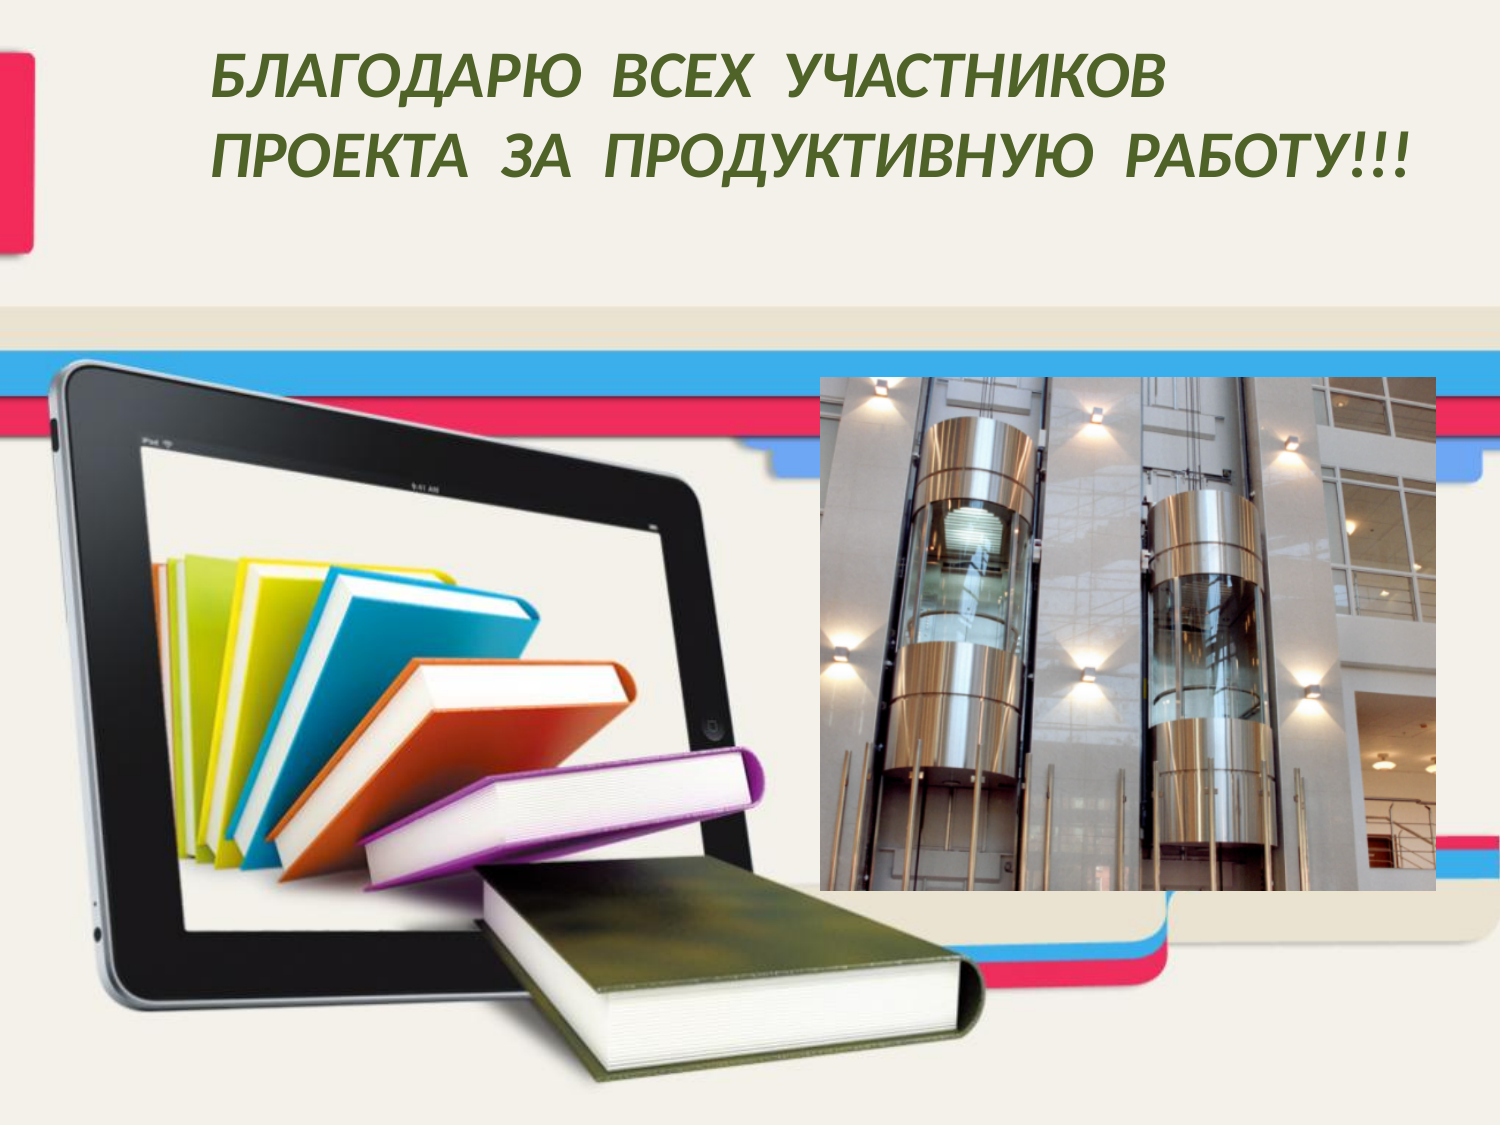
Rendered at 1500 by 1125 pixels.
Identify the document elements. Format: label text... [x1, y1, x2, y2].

picture [0, 0, 1500, 1125]
list БЛАГОДАРЮ ВСЕХ УЧАСТНИКОВ ПРОЕКТА ЗА ПРОДУКТИВНУЮ РАБОТУ!!! [194, 23, 1465, 282]
